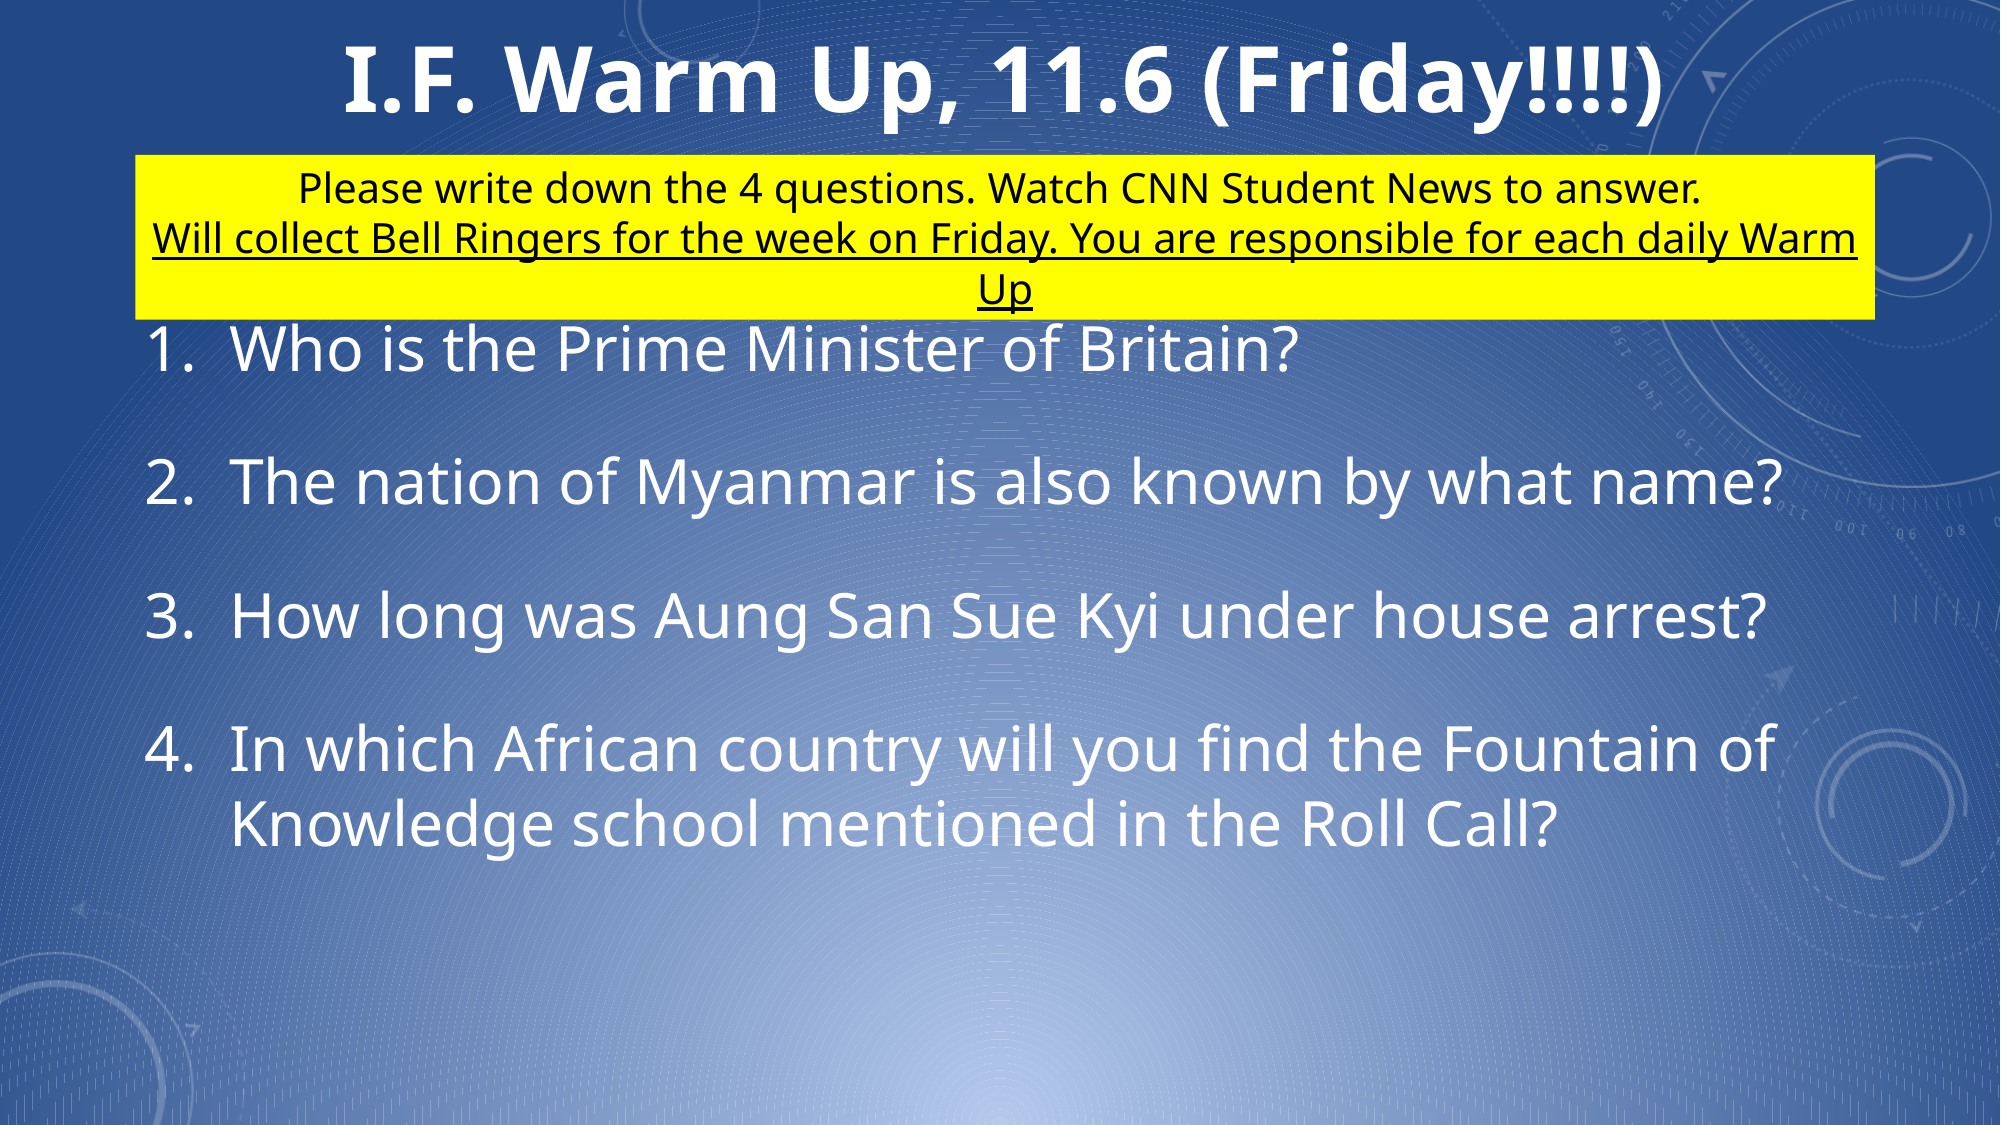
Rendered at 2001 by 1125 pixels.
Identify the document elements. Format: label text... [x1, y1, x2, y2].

text_box I.F. Warm Up, 11.6 (Friday!!!!) [135, 13, 1875, 139]
picture [0, 0, 2000, 1125]
text_box Please write down the 4 questions. Watch CNN Student News to answer. Will collect Bell Ringers for the week on Friday. You are responsible for each daily Warm Up [135, 154, 1875, 301]
text_box Who is the Prime Minister of Britain? The nation of Myanmar is also known by what name? How long was Aung San Sue Kyi under house arrest? In which African country will you find the Fountain of Knowledge school mentioned in the Roll Call? [67, 301, 1943, 1000]
